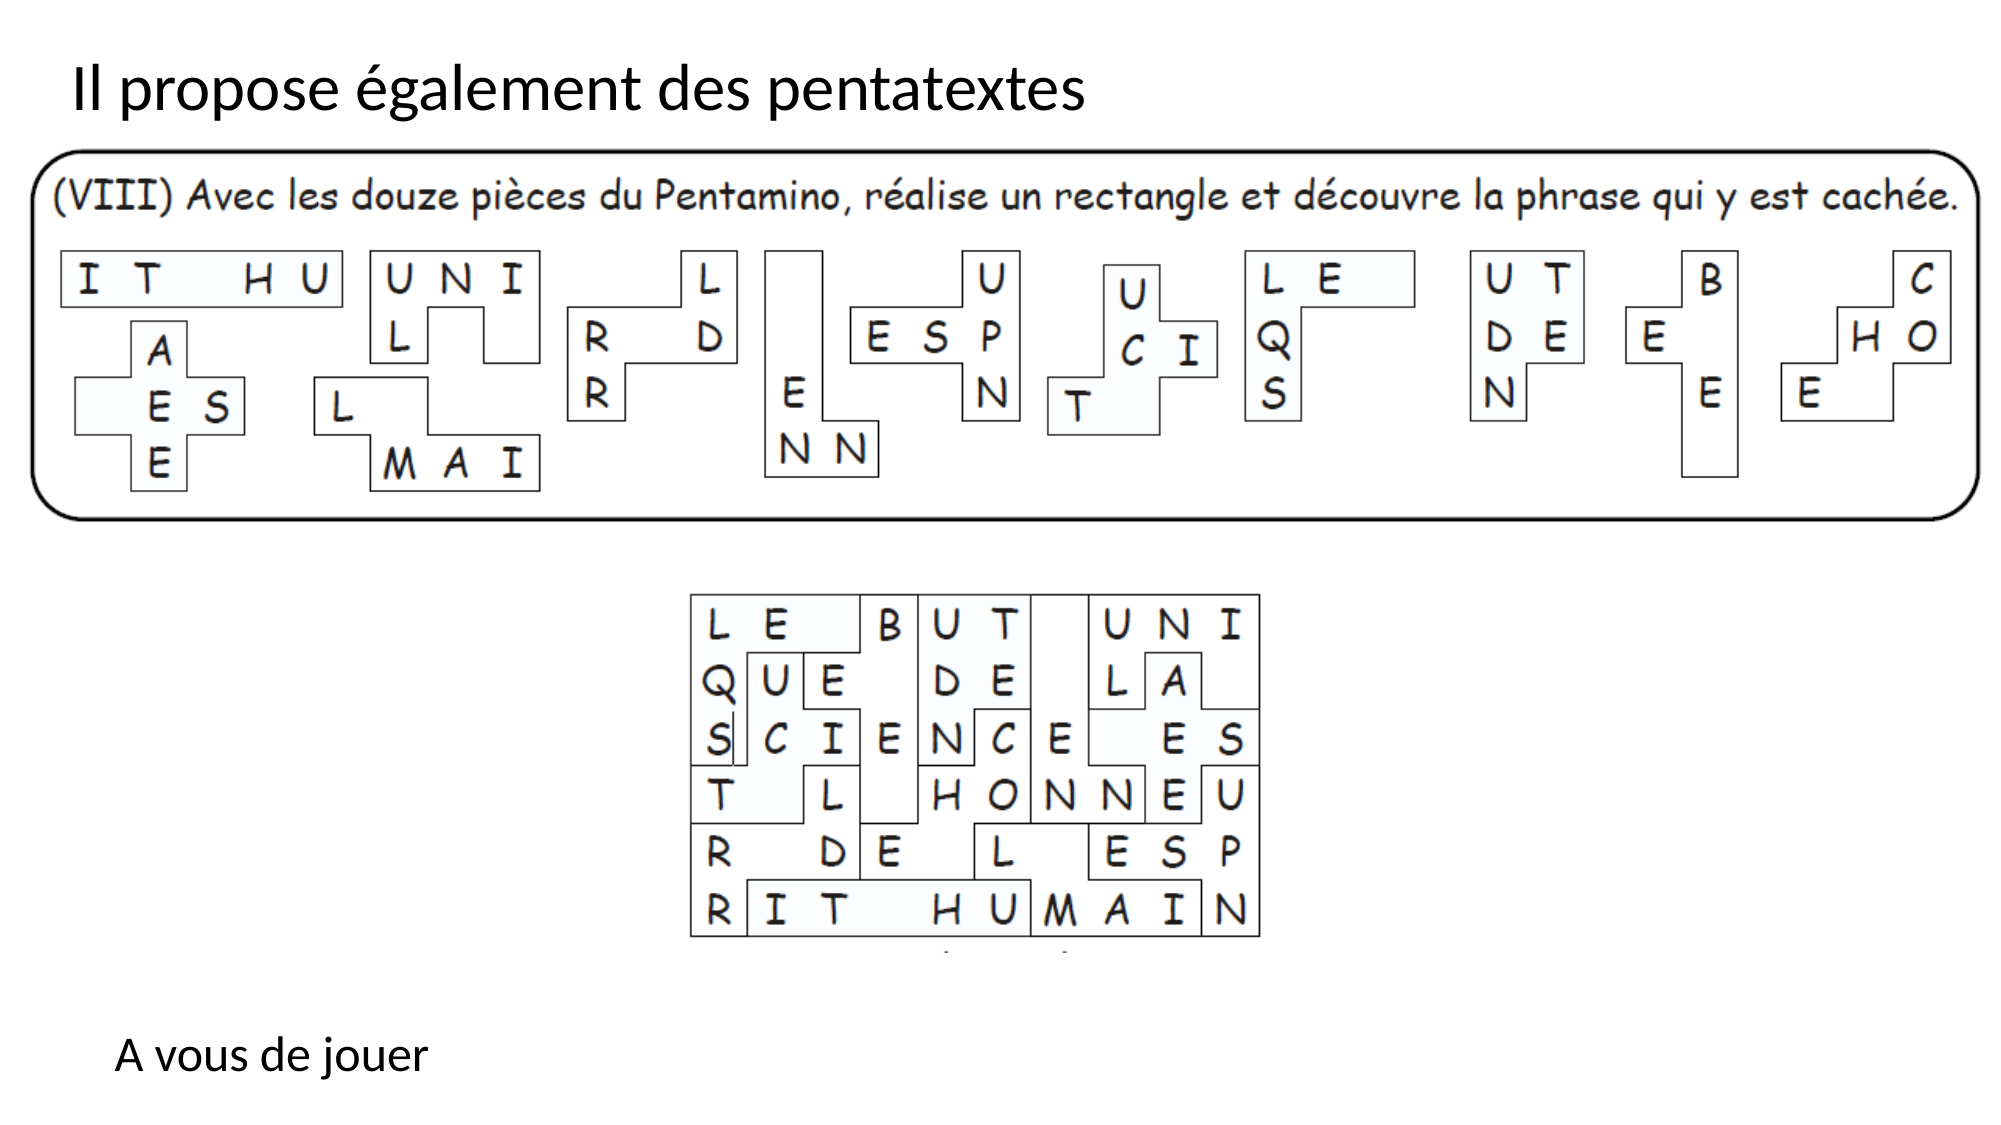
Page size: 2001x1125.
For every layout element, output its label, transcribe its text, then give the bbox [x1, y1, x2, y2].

picture [0, 132, 2000, 953]
text_box A vous de jouer [99, 1014, 776, 1089]
text_box Il propose également des pentatextes [56, 36, 1356, 132]
